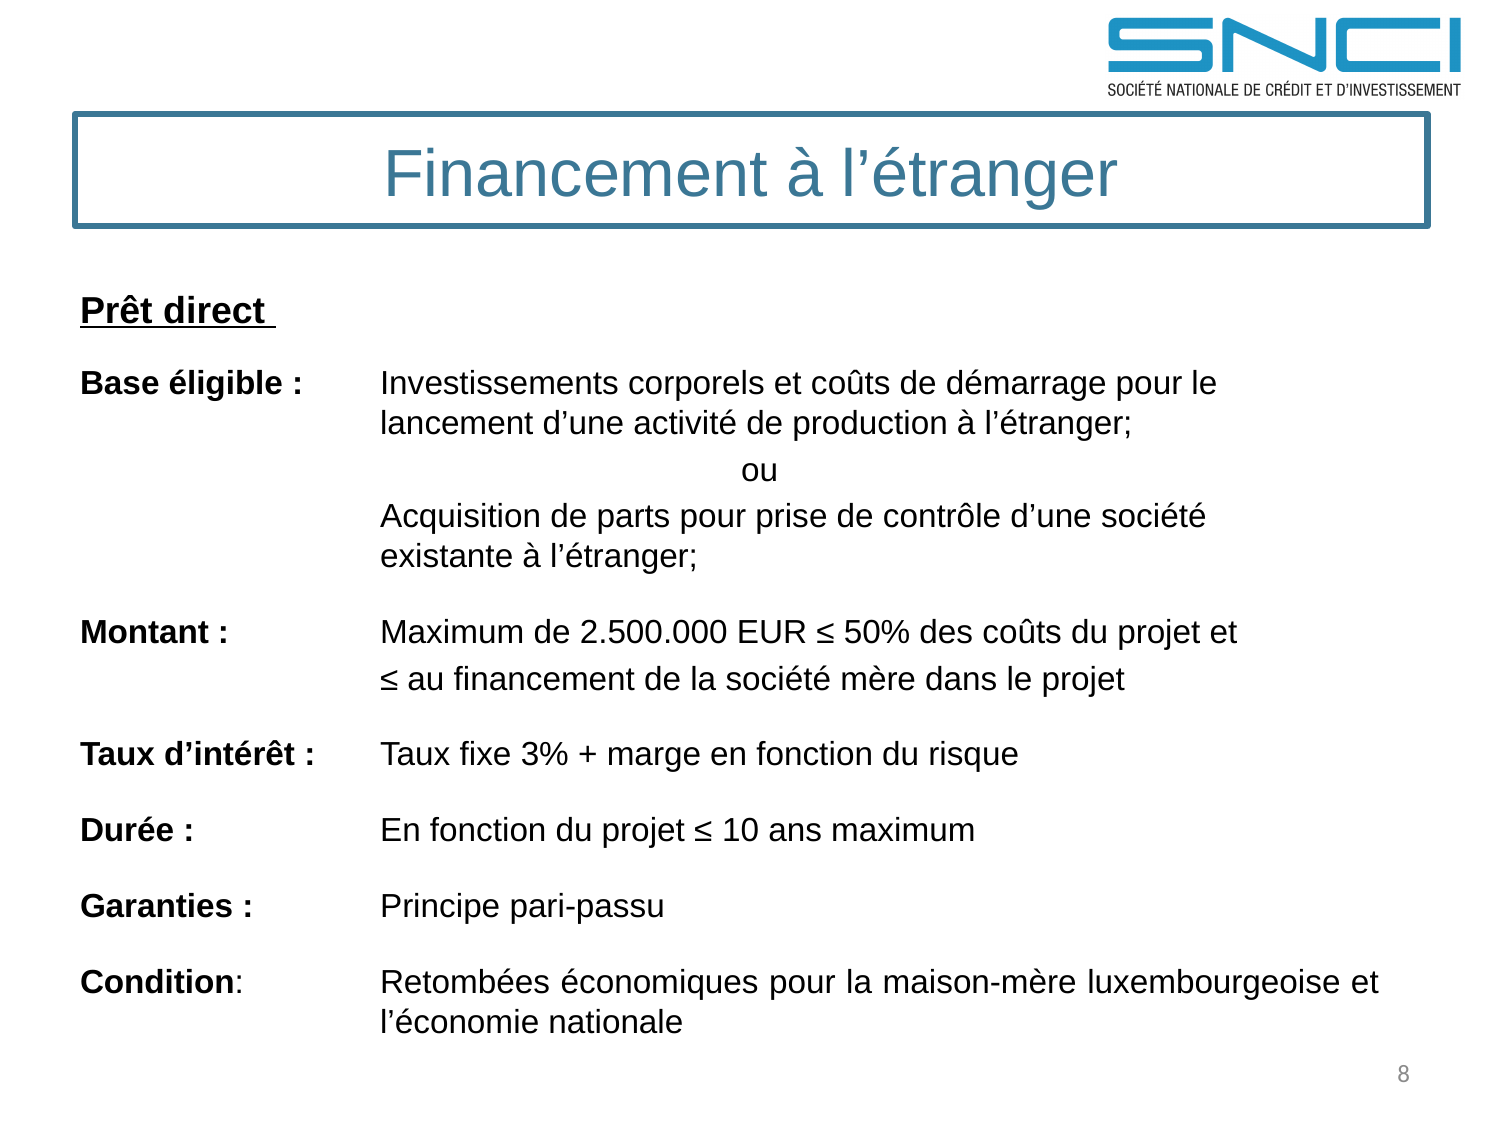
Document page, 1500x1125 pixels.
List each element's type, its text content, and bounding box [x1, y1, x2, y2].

picture [1105, 14, 1465, 100]
slide_number 8 [1074, 1042, 1425, 1103]
list Prêt direct Base éligible : Investissements corporels et coûts de démarrage pour le lancement d’une activité de production à l’étranger; ou Acquisition de parts pour prise de contrôle d’une société existante à l’étranger; Montant : Maximum de 2.500.000 EUR ≤ 50% des coûts du projet et ≤ au financement de la société mère dans le projet Taux d’intérêt : Taux fixe 3% + marge en fonction du risque Durée : En fonction du projet ≤ 10 ans maximum Garanties : Principe pari-passu Condition: Retombées économiques pour la maison-mère luxembourgeoise et l’économie nationale [64, 278, 1455, 1062]
title Financement à l’étranger [73, 112, 1430, 228]
